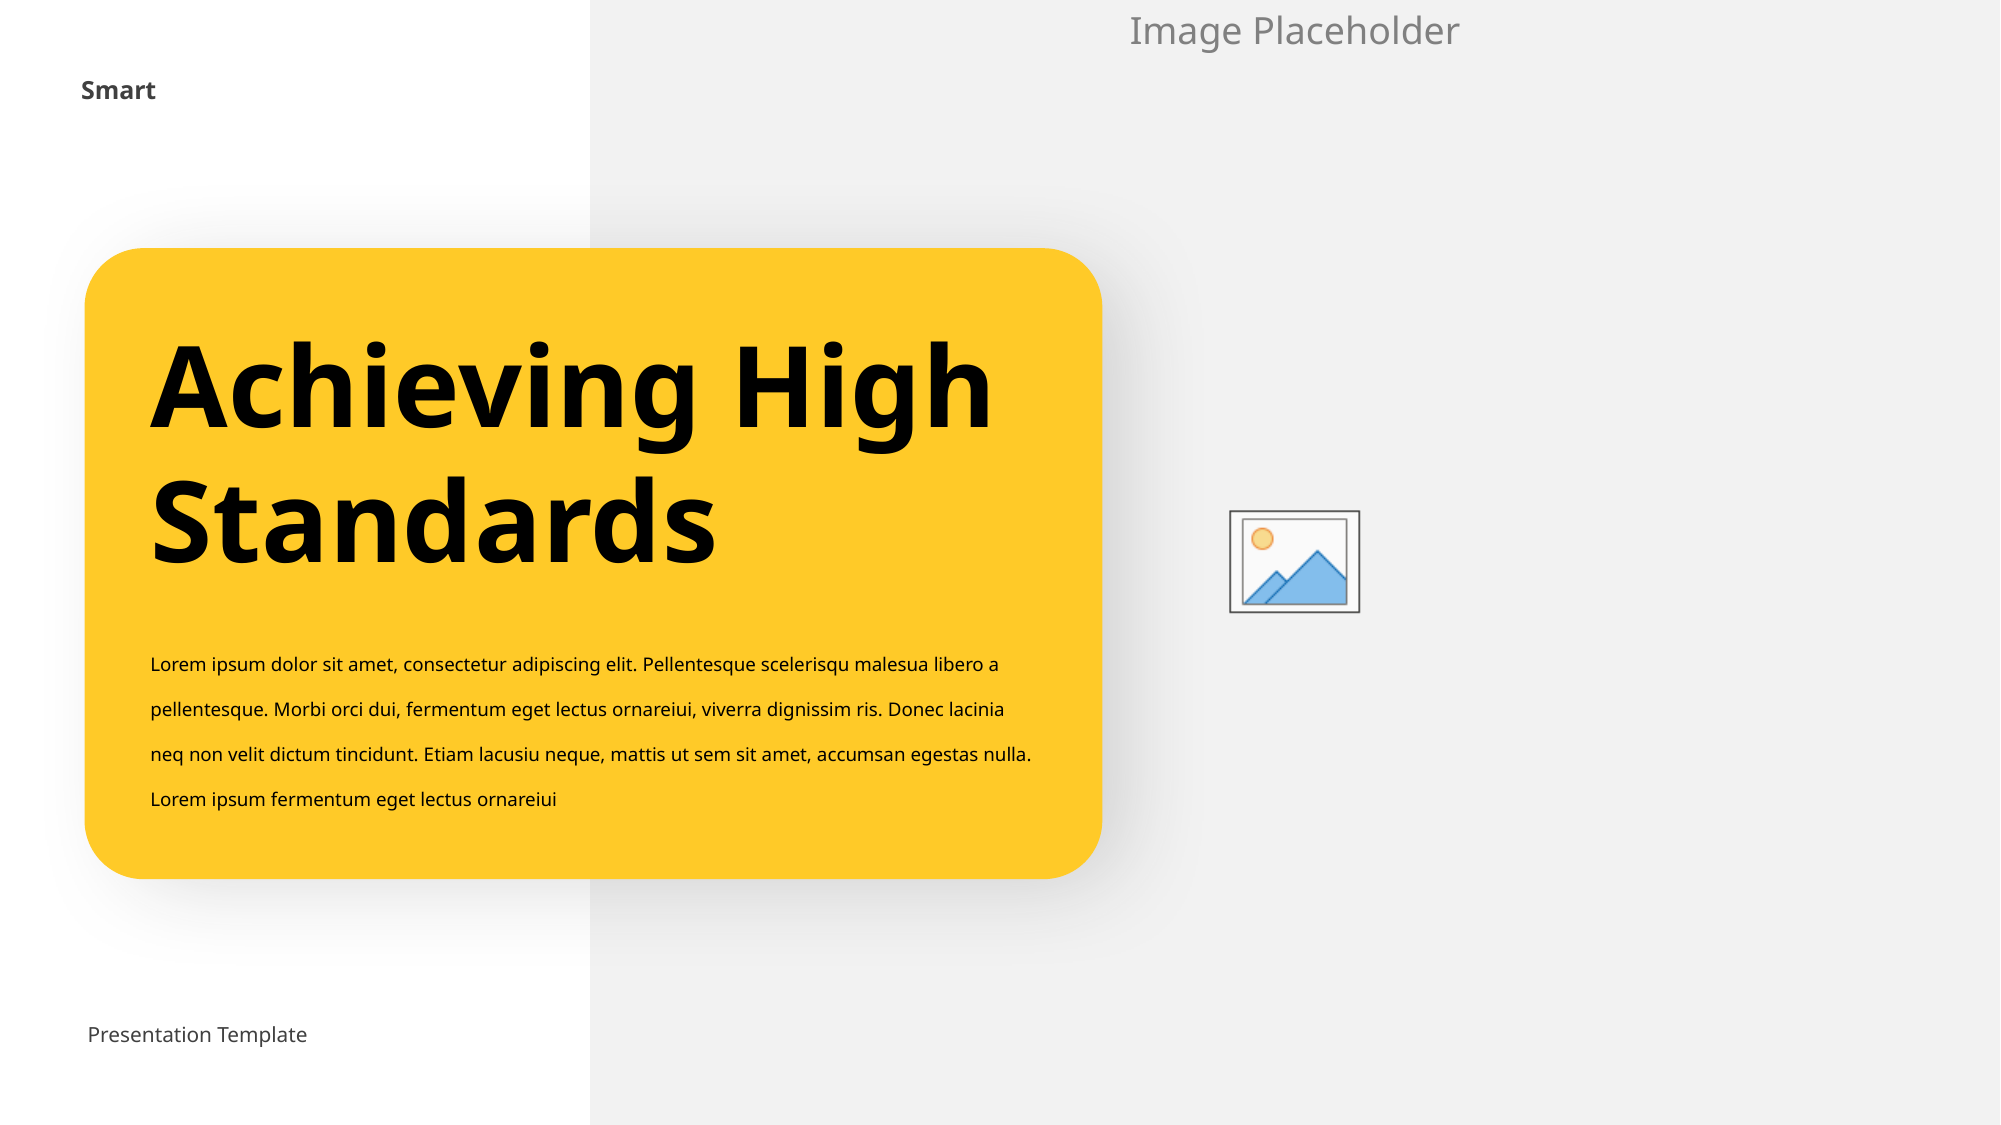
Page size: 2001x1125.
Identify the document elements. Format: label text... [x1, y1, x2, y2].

text_box Achieving High Standards [135, 307, 590, 592]
text_box Presentation Template [72, 1014, 323, 1055]
text_box Lorem ipsum dolor sit amet, consectetur adipiscing elit. Pellentesque scelerisqu malesua libero a pellentesque. Morbi orci dui, fermentum eget lectus ornareiui, viverra dignissim ris. Donec lacinia neq non velit dictum tincidunt. Etiam lacusiu neque, mattis ut sem sit amet, accumsan egestas nulla. Lorem ipsum fermentum eget lectus ornareiui [135, 623, 590, 818]
text_box [83, 247, 590, 881]
picture [590, 0, 2000, 1125]
text_box Smart [66, 67, 172, 113]
